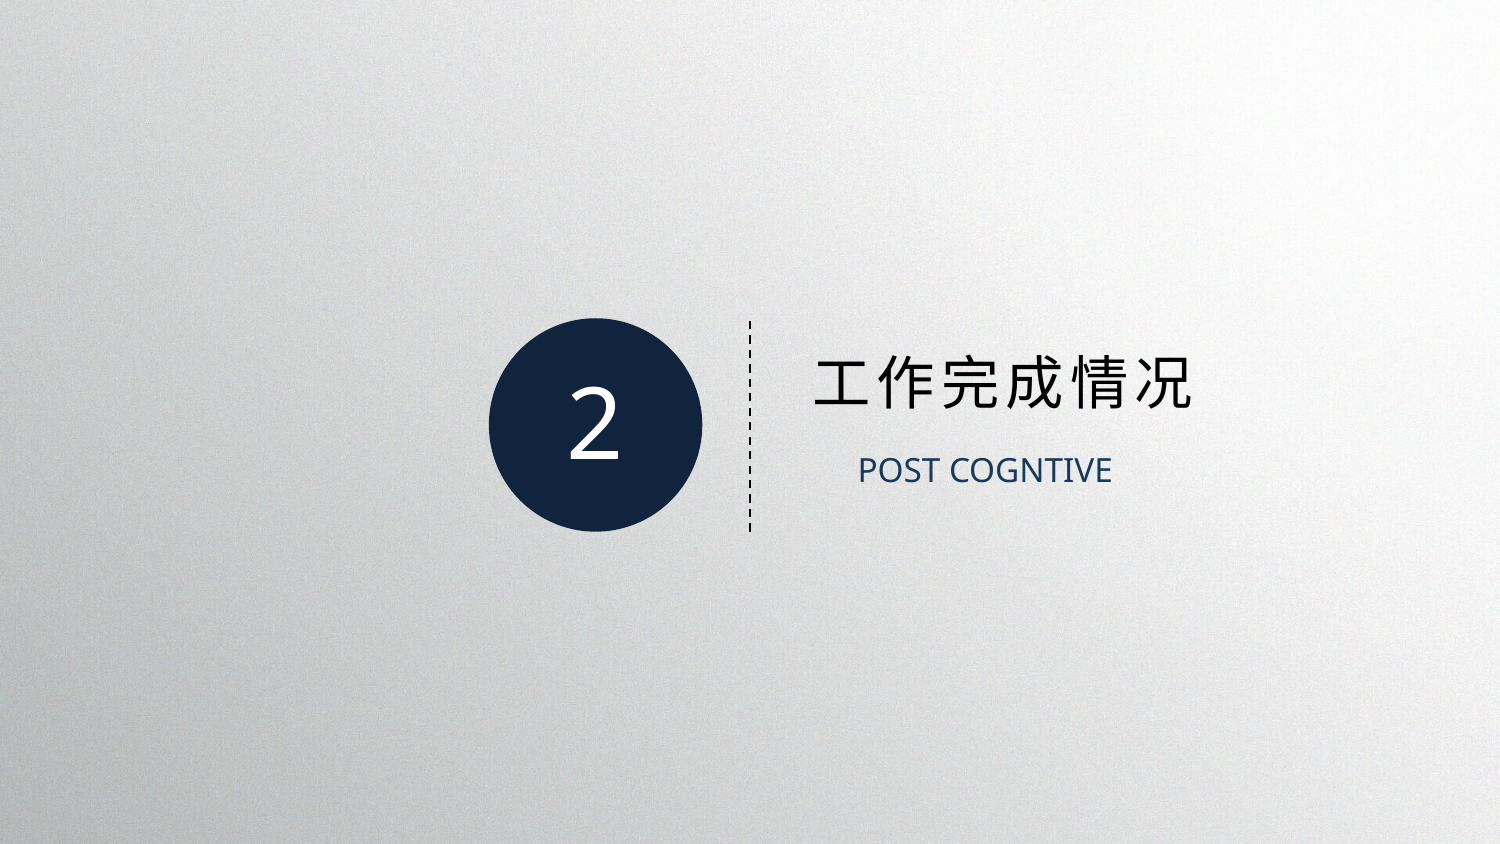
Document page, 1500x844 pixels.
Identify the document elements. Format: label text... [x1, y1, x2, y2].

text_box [488, 317, 703, 532]
picture [0, 0, 1500, 844]
text_box 工作完成情况 [797, 338, 1208, 424]
text_box POST COGNTIVE [842, 441, 1128, 497]
